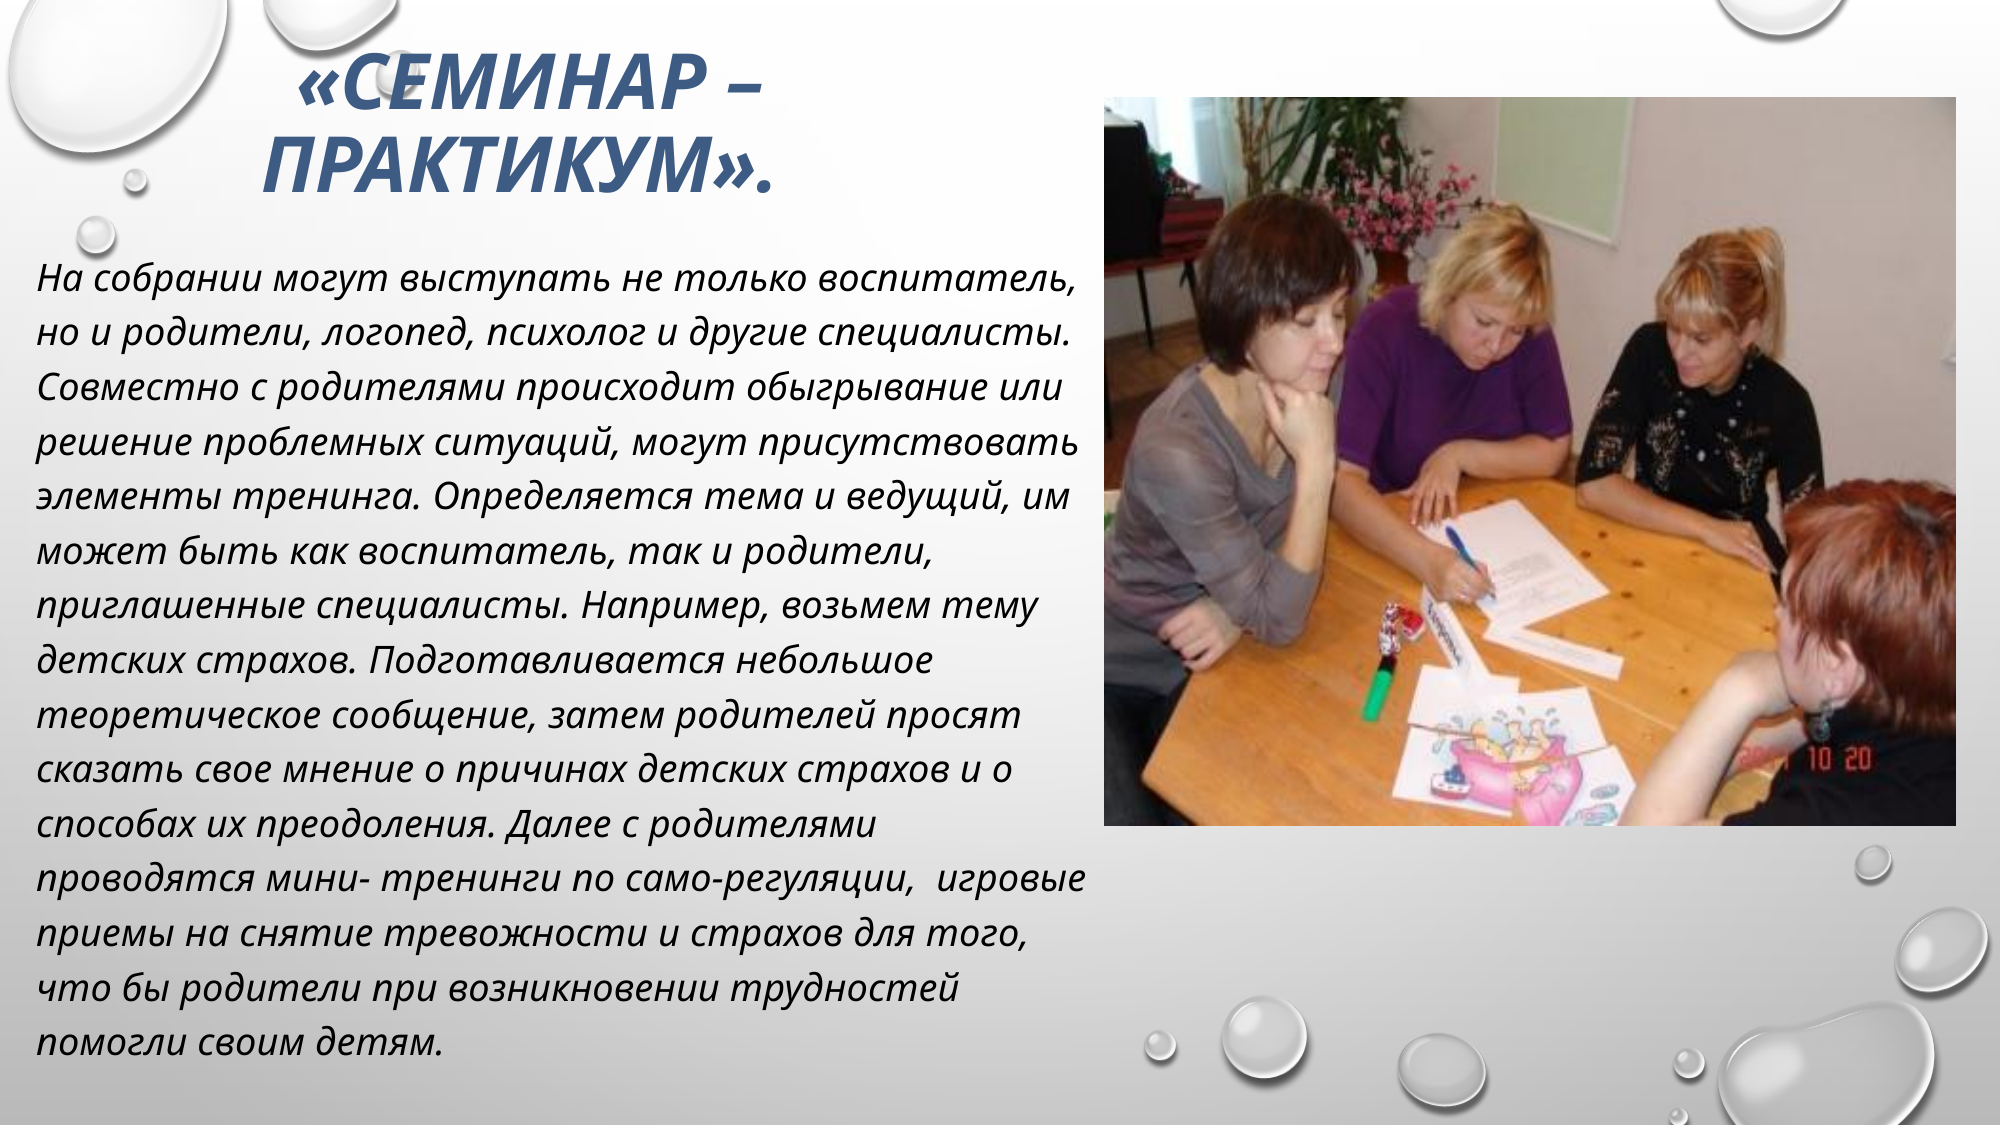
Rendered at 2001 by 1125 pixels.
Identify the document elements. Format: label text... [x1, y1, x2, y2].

picture [0, 0, 2000, 1125]
list На собрании могут выступать не только воспитатель, но и родители, логопед, психолог и другие специалисты. Совместно с родителями происходит обыгрывание или решение проблемных ситуаций, могут присутствовать элементы тренинга. Определяется тема и ведущий, им может быть как воспитатель, так и родители, приглашенные специалисты. Например, возьмем тему детских страхов. Подготавливается небольшое теоретическое сообщение, затем родителей просят сказать свое мнение о причинах детских страхов и о способах их преодоления. Далее с родителями проводятся мини- тренинги по само-регуляции, игровые приемы на снятие тревожности и страхов для того, что бы родители при возникновении трудностей помогли своим детям. [21, 236, 1105, 1082]
title «Семинар – практикум». [61, 33, 999, 217]
